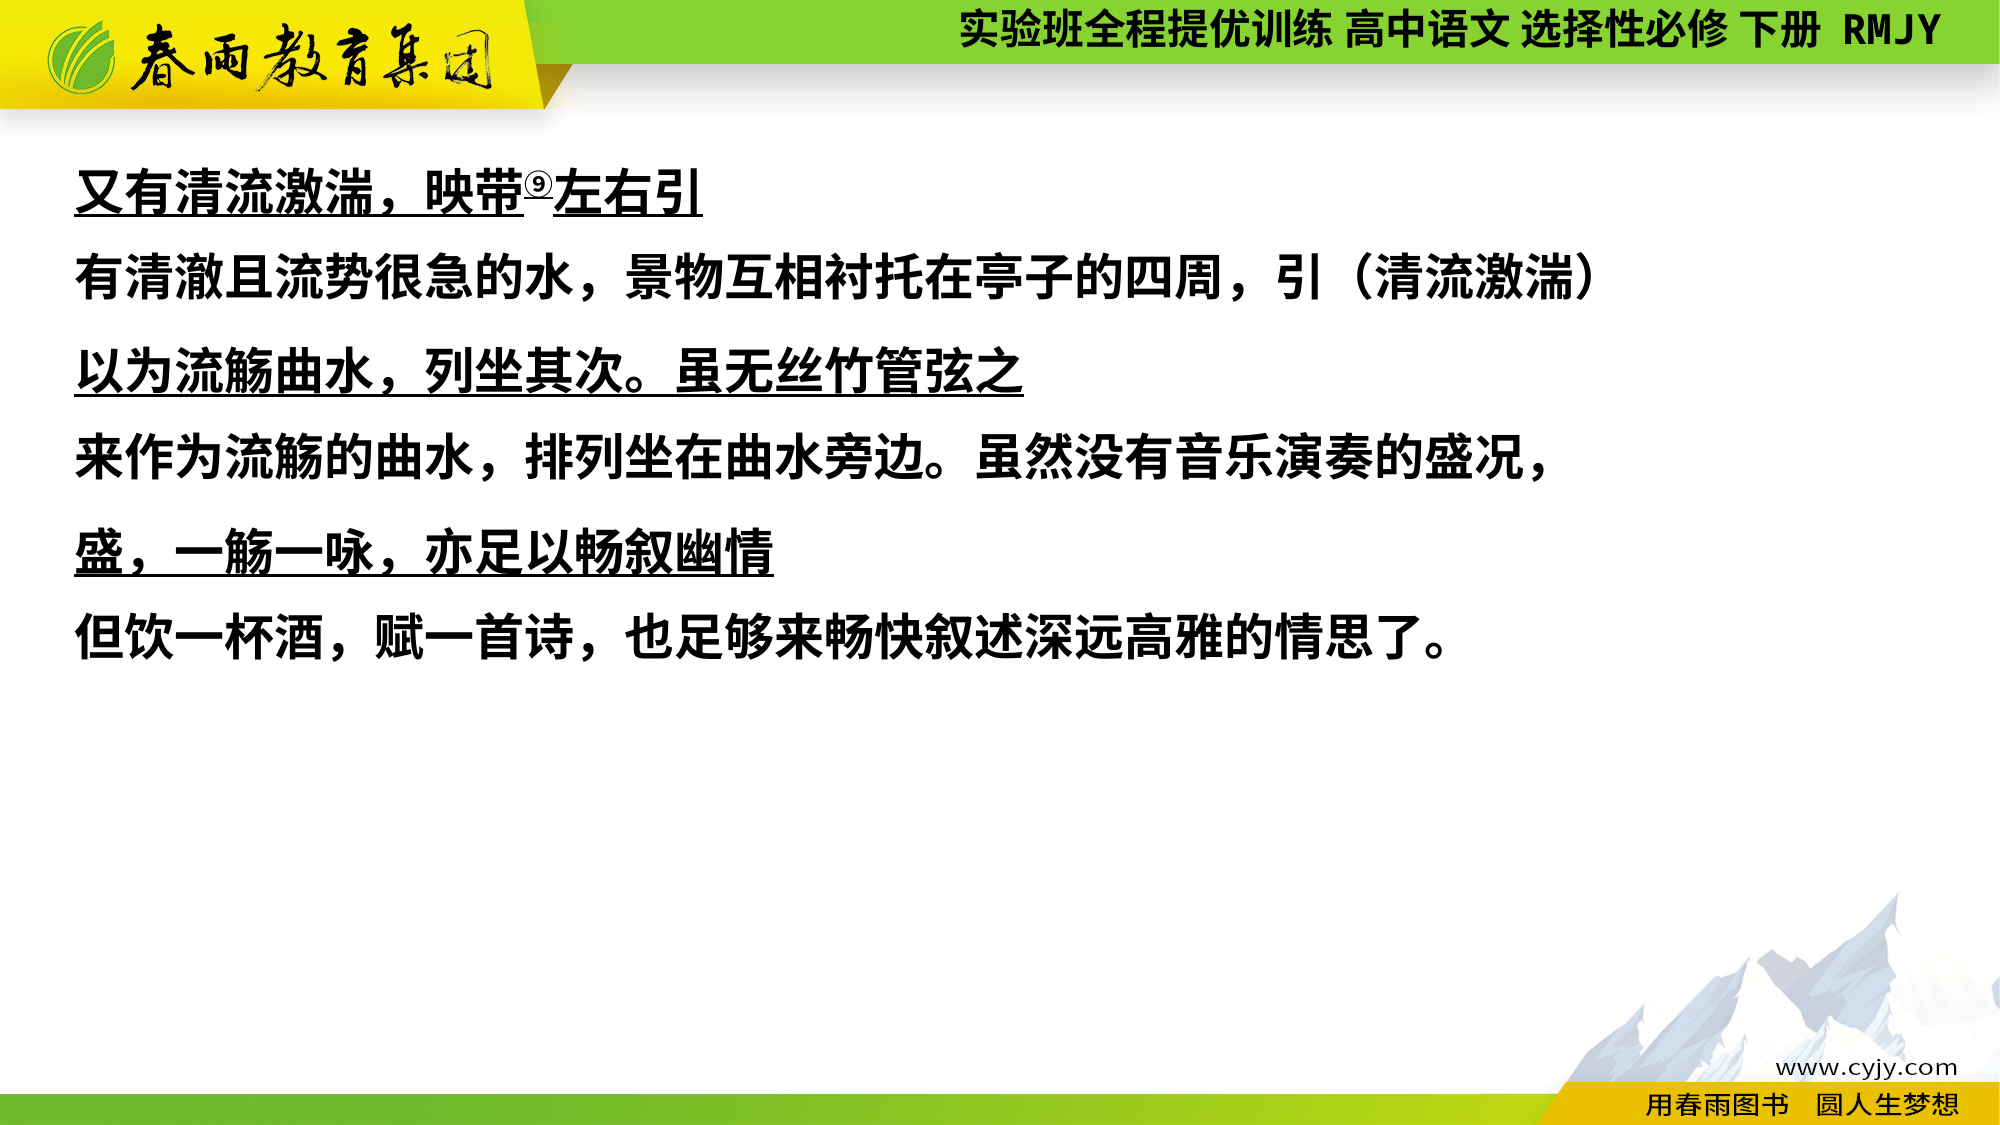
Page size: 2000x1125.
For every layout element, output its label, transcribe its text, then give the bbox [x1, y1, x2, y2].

text_box 有清澈且流势很急的水，景物互相衬托在亭子的四周，引（清流激湍） 来作为流觞的曲水，排列坐在曲水旁边。虽然没有音乐演奏的盛况， 但饮一杯酒，赋一首诗，也足够来畅快叙述深远高雅的情思了。 [59, 208, 1944, 673]
picture [0, 0, 2000, 1125]
